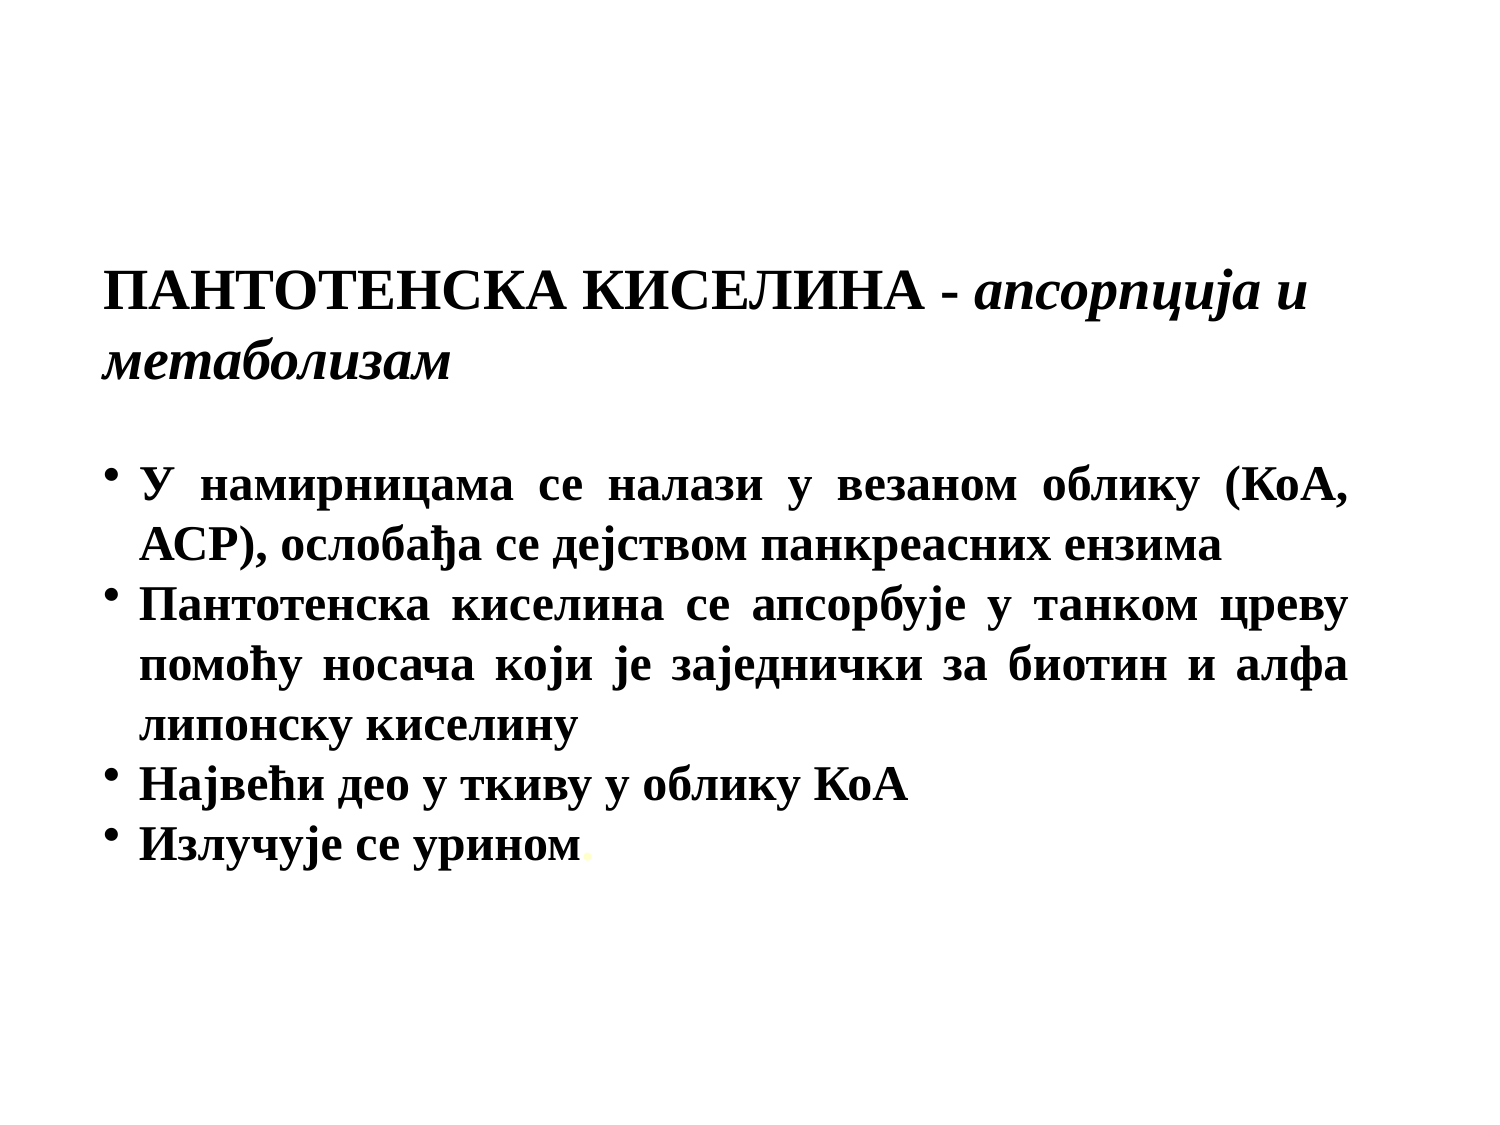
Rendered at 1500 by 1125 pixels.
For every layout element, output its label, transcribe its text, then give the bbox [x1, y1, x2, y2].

text_box ПАНТОТЕНСКА КИСЕЛИНА - апсорпција и метаболизам У намирницама се налази у везаном облику (КоА, АСР), ослобађа се дејством панкреасних ензима Пантотенска киселина се апсорбује у танком цреву помоћу носача који је заједнички за биотин и алфа липонску киселину Највећи део у ткиву у облику КоА Излучује се урином. [88, 243, 1364, 879]
